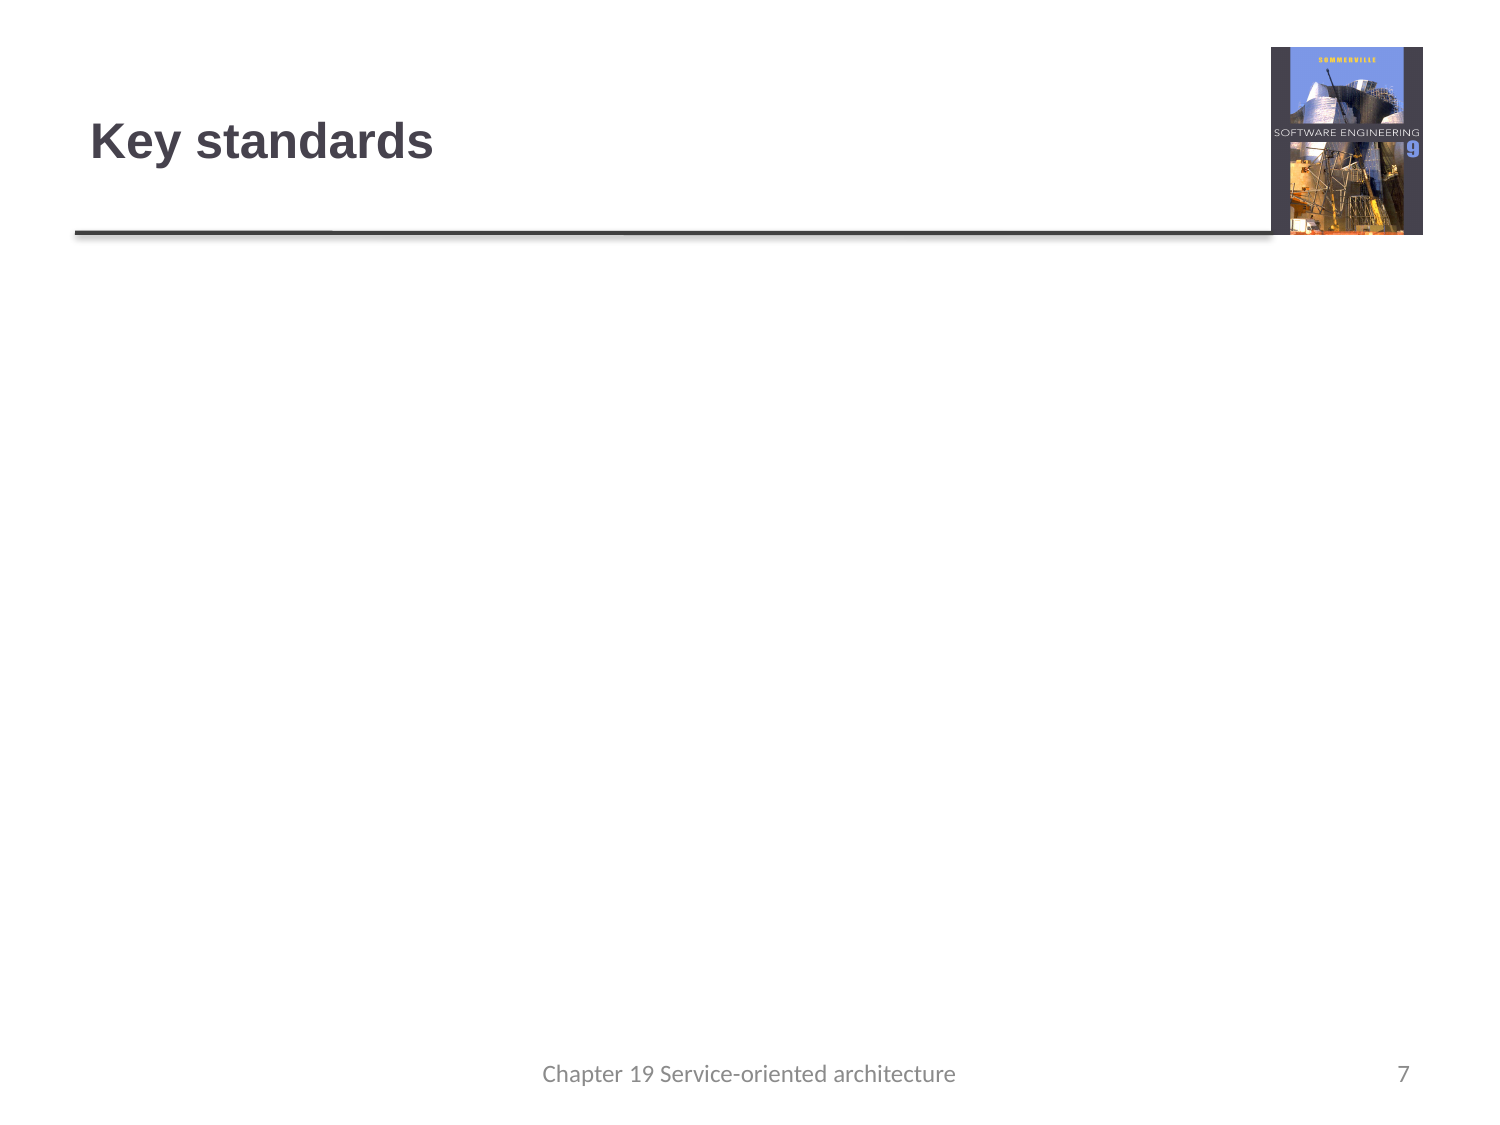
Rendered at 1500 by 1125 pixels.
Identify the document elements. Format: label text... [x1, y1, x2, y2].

picture [1272, 47, 1423, 235]
slide_number 7 [1074, 1042, 1425, 1103]
footer Chapter 19 Service-oriented architecture [512, 1042, 988, 1103]
title Key standards [74, 44, 1272, 233]
